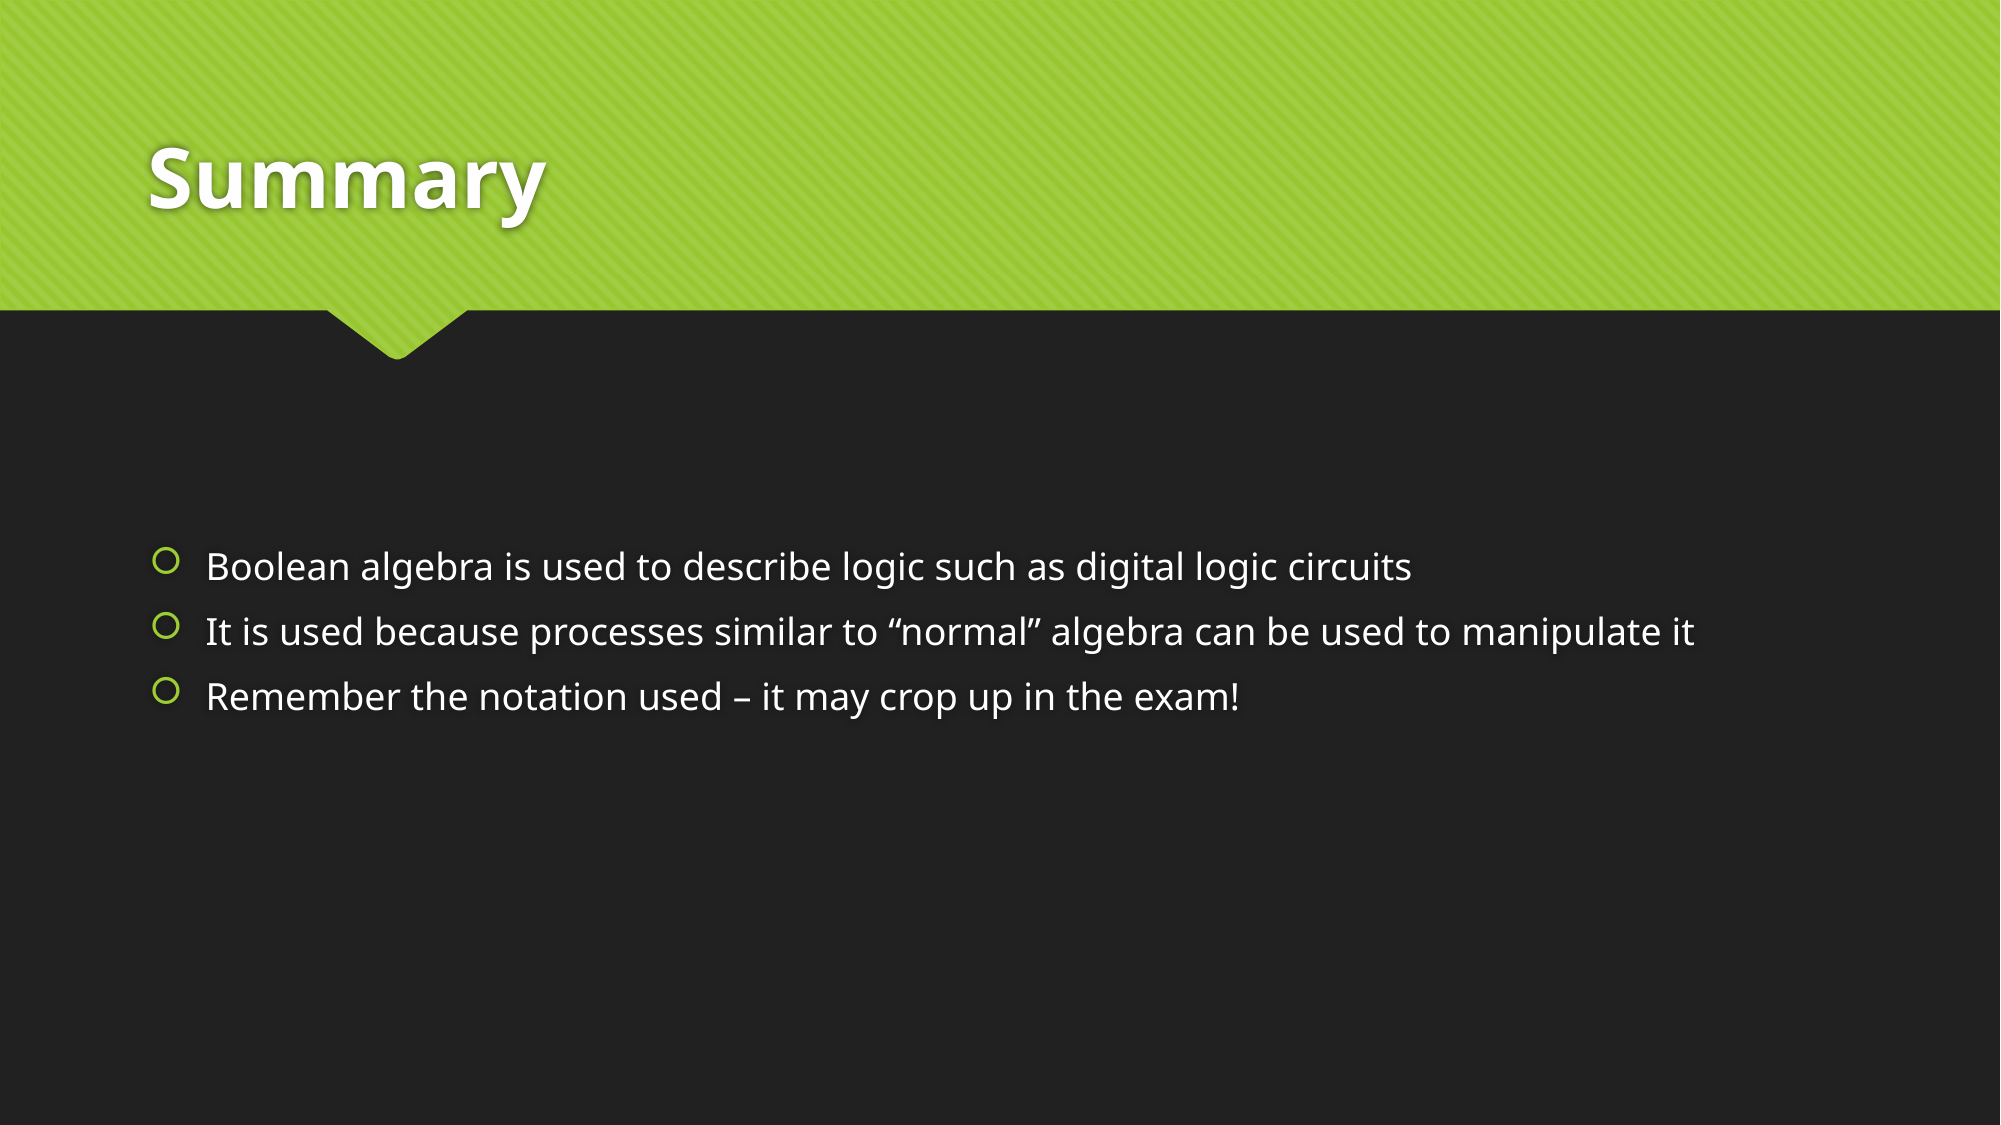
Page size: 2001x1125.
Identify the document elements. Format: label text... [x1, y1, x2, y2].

list Boolean algebra is used to describe logic such as digital logic circuits It is used because processes similar to “normal” algebra can be used to manipulate it Remember the notation used – it may crop up in the exam! [134, 364, 1866, 962]
title Summary [132, 73, 1868, 233]
